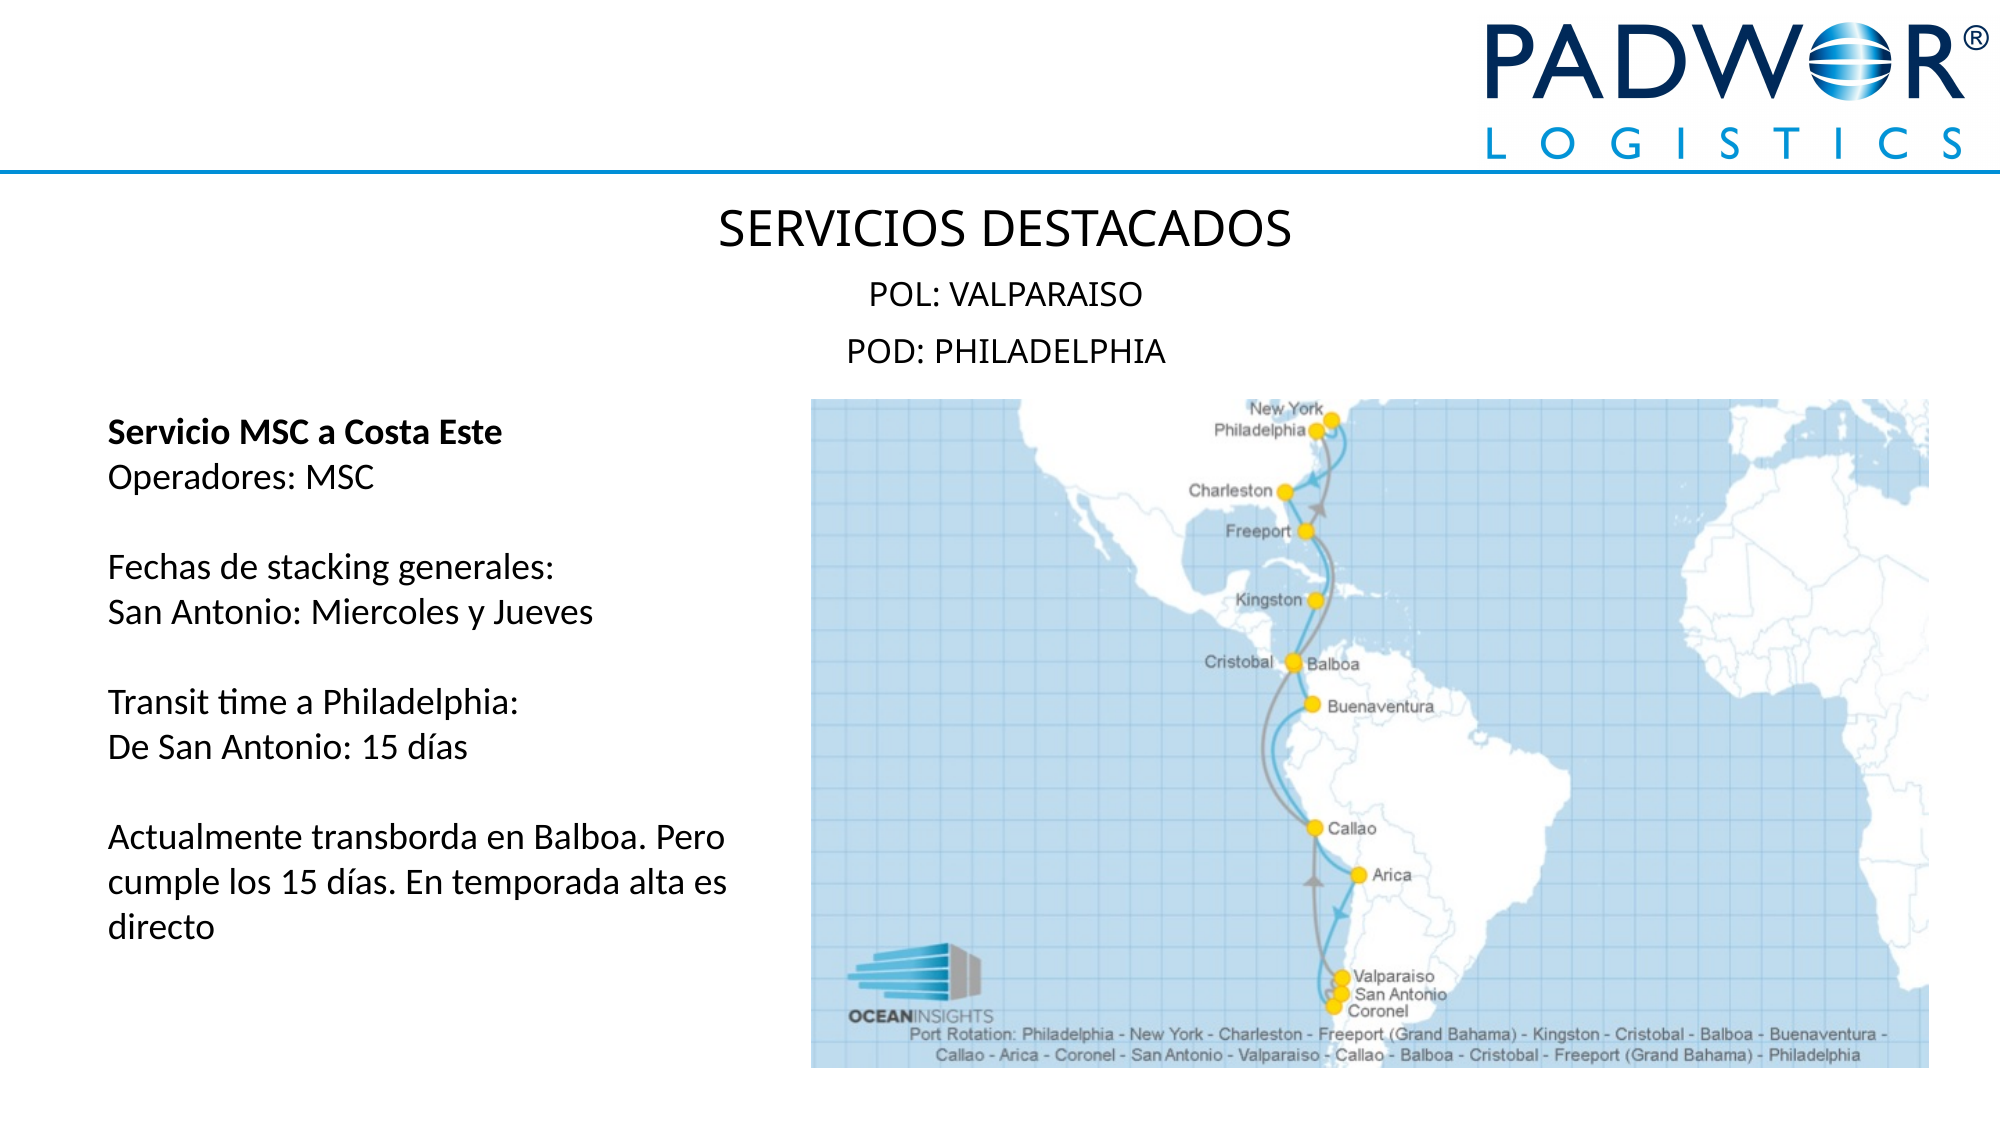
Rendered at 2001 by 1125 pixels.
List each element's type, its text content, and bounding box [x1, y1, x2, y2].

picture [1477, 15, 2000, 169]
text_box Servicio MSC a Costa Este Operadores: MSC Fechas de stacking generales: San Antonio: Miercoles y Jueves Transit time a Philadelphia: De San Antonio: 15 días Actualmente transborda en Balboa. Pero cumple los 15 días. En temporada alta es directo [93, 399, 811, 955]
picture [811, 399, 1929, 1068]
subtitle SERVICIOS DESTACADOS POL: VALPARAISO POD: PHILADELPHIA [256, 195, 1757, 399]
